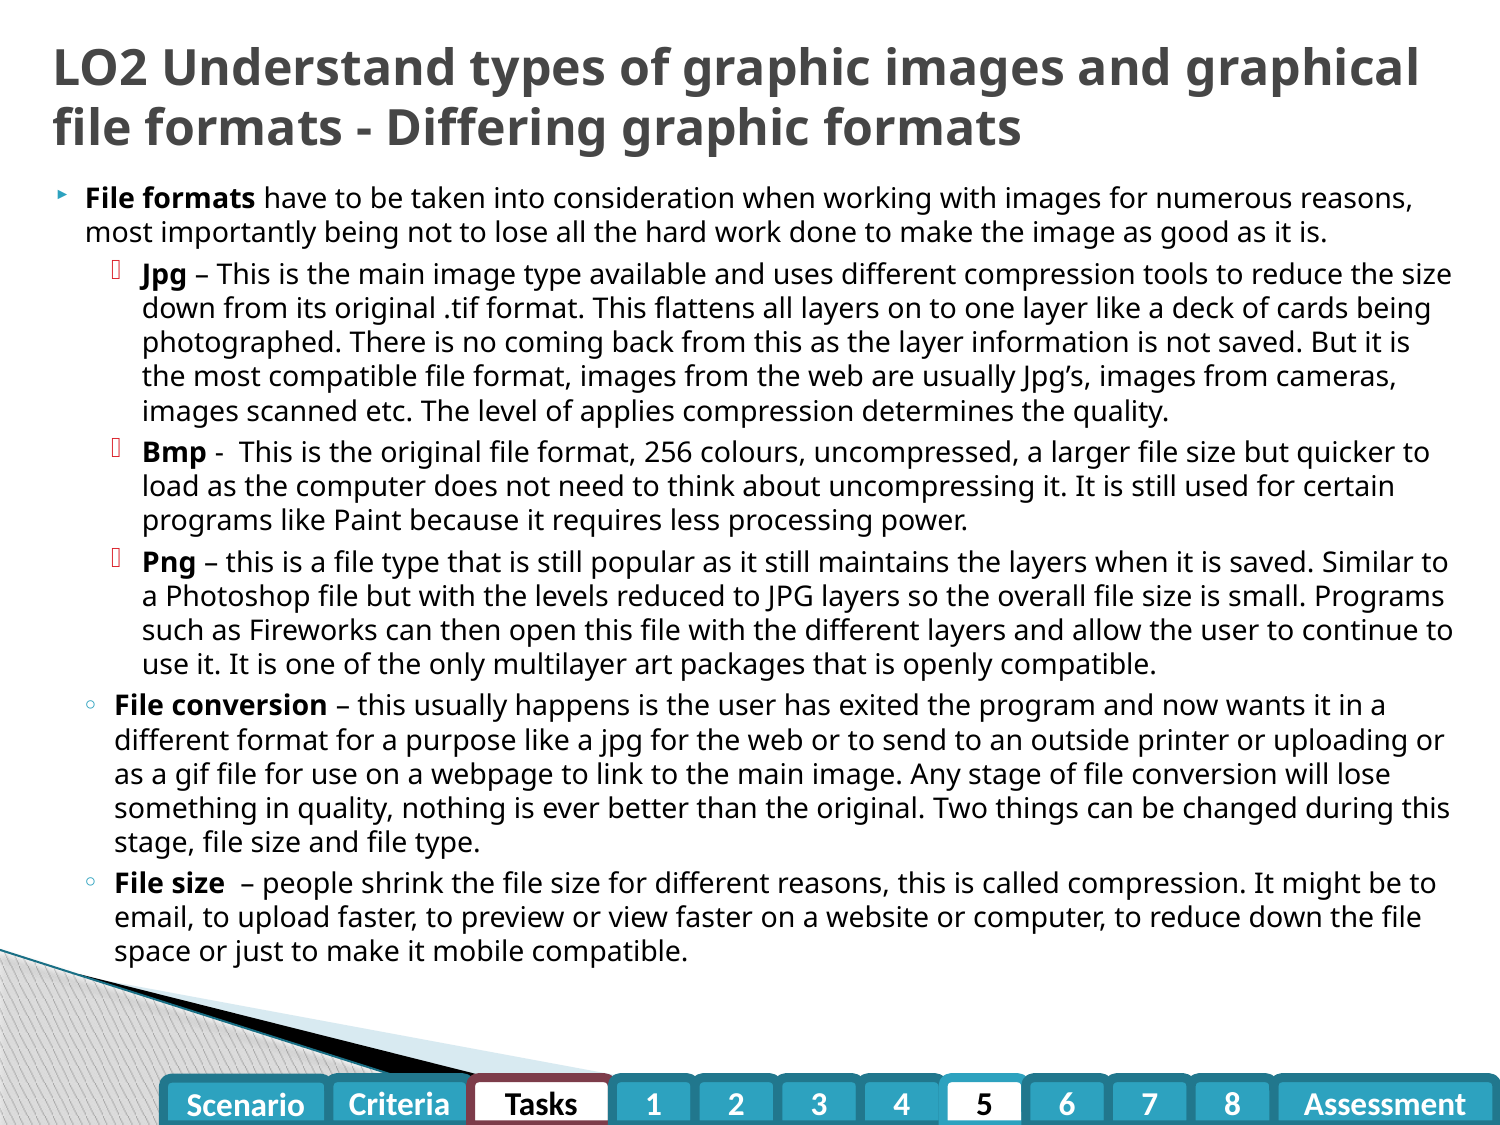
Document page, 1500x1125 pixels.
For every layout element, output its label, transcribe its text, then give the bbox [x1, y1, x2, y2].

text_box Scenario [158, 1073, 328, 1125]
text_box 4 [855, 1073, 943, 1125]
text_box 2 [690, 1073, 778, 1125]
text_box Criteria [324, 1073, 470, 1125]
title LO2 Understand types of graphic images and graphical file formats - Differing graphic formats [37, 19, 1471, 173]
text_box 1 [607, 1073, 695, 1125]
text_box 7 [1103, 1073, 1191, 1125]
text_box 8 [1186, 1073, 1279, 1125]
text_box 5 [938, 1073, 1026, 1125]
list File formats have to be taken into consideration when working with images for numerous reasons, most importantly being not to lose all the hard work done to make the image as good as it is. Jpg – This is the main image type available and uses different compression tools to reduce the size down from its original .tif format. This flattens all layers on to one layer like a deck of cards being photographed. There is no coming back from this as the layer information is not saved. But it is the most compatible file format, images from the web are usually Jpg’s, images from cameras, images scanned etc. The level of applies compression determines the quality. Bmp - This is the original file format, 256 colours, uncompressed, a larger file size but quicker to load as the computer does not need to think about uncompressing it. It is still used for certain programs like Paint because it requires less processing power. Png – this is a file type that is still popular as it still maintains the layers when it is saved. Similar to a Photoshop file but with the levels reduced to JPG layers so the overall file size is small. Programs such as Fireworks can then open this file with the different layers and allow the user to continue to use it. It is one of the only multilayer art packages that is openly compatible. File conversion – this usually happens is the user has exited the program and now wants it in a different format for a purpose like a jpg for the web or to send to an outside printer or uploading or as a gif file for use on a webpage to link to the main image. Any stage of file conversion will lose something in quality, nothing is ever better than the original. Two things can be changed during this stage, file size and file type. File size – people shrink the file size for different reasons, this is called compression. It might be to email, to upload faster, to preview or view faster on a website or computer, to reduce down the file space or just to make it mobile compatible. [41, 173, 1471, 1071]
text_box Tasks [466, 1073, 612, 1125]
text_box Assessment [1274, 1073, 1500, 1125]
text_box 3 [773, 1073, 860, 1125]
text_box 6 [1021, 1073, 1108, 1125]
